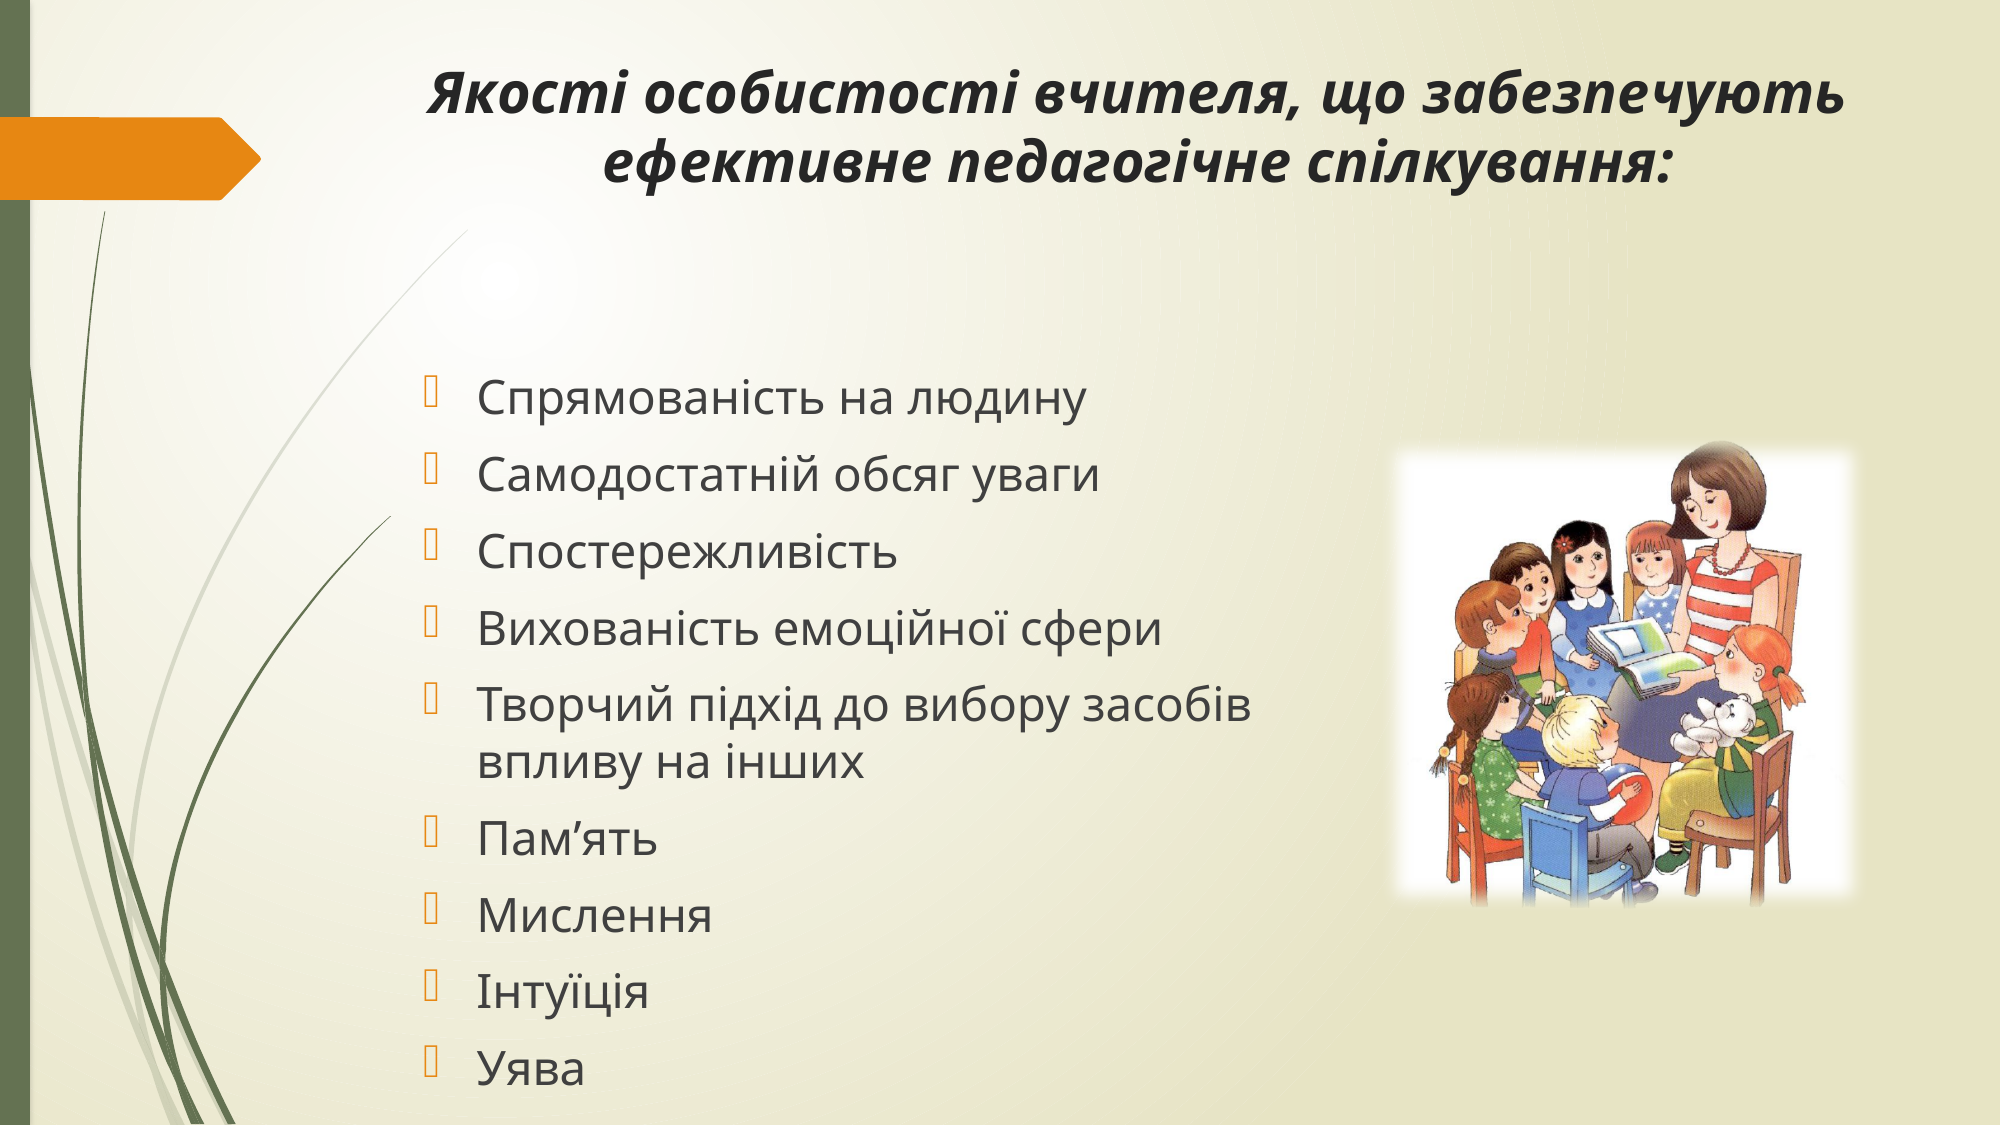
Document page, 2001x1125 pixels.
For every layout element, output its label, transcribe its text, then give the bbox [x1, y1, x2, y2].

list Спрямованість на людину Самодостатній обсяг уваги Спостережливість Вихованість емоційної сфери Творчий підхід до вибору засобів впливу на інших Пам’ять Мислення Інтуїція Уява [408, 360, 1287, 1111]
title Якості особистості вчителя, що забезпечують ефективне педагогічне спілкування: [408, 48, 1870, 296]
picture [1378, 433, 1871, 914]
